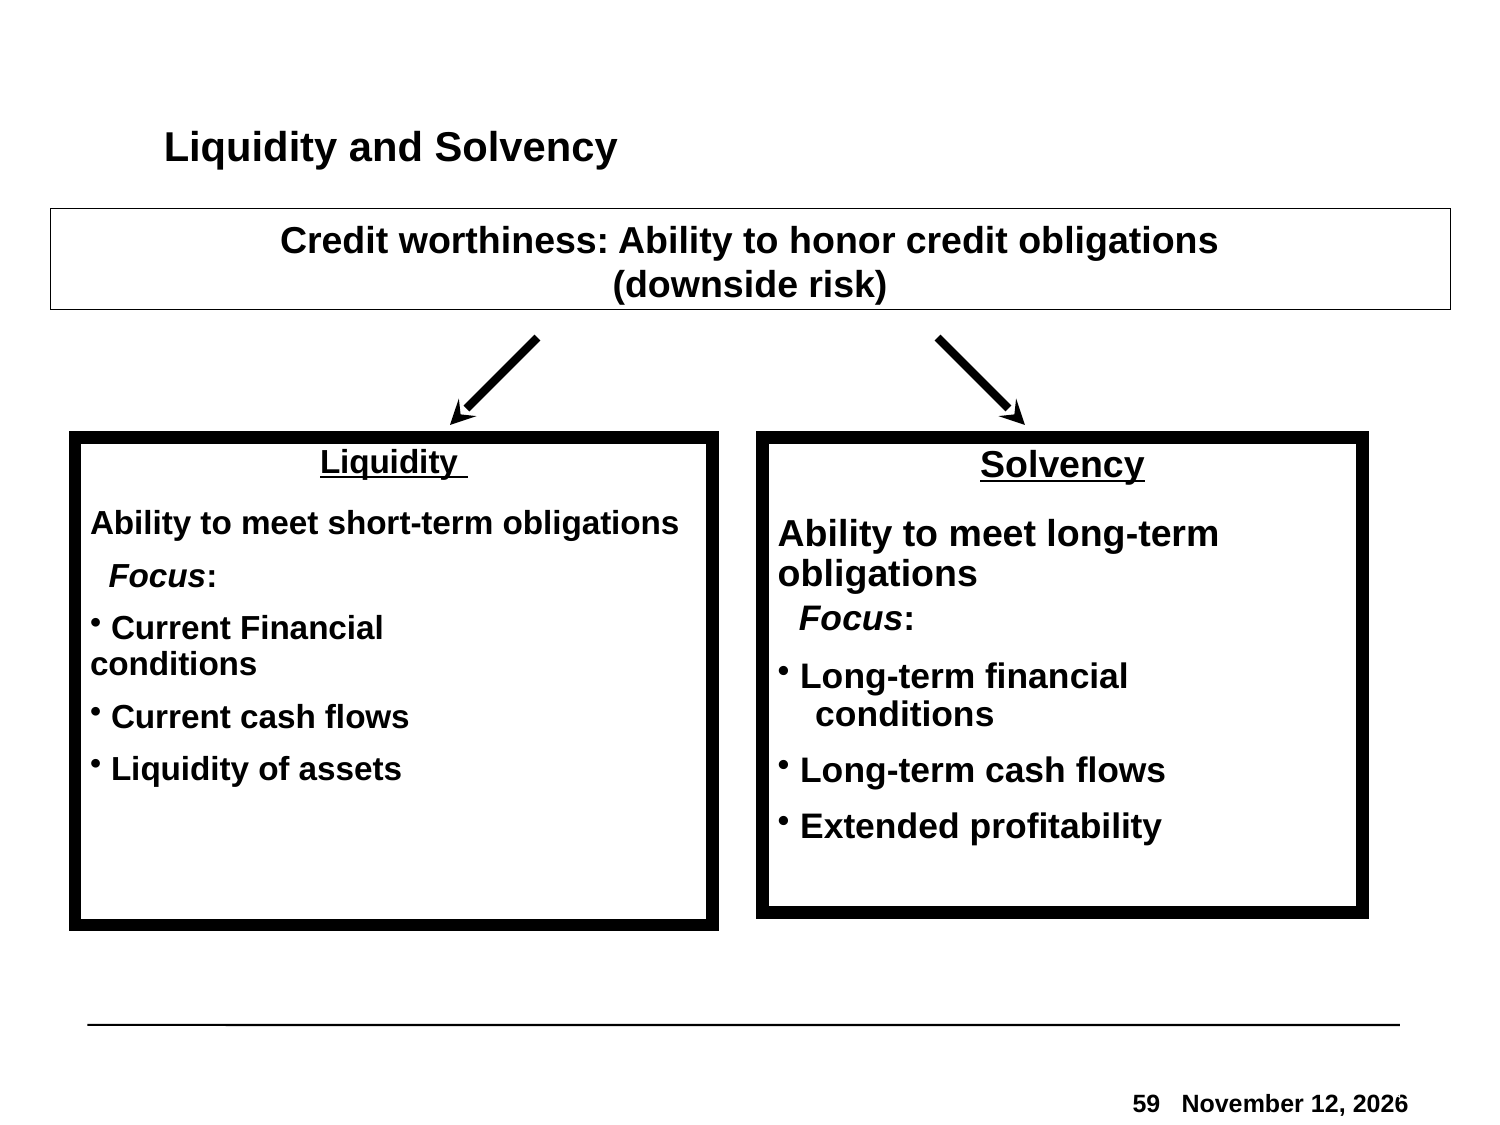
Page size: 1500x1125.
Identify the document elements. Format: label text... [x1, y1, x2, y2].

list Liquidity Ability to meet short-term obligations Focus: Current Financial conditions Current cash flows Liquidity of assets [74, 437, 713, 926]
text_box Credit worthiness: Ability to honor credit obligations (downside risk) [50, 208, 1450, 310]
title Liquidity and Solvency [148, 111, 1354, 187]
text_box [450, 411, 464, 425]
list Solvency Ability to meet long-term obligations Focus: Long-term financial conditions Long-term cash flows Extended profitability [762, 437, 1363, 913]
text_box [1011, 411, 1025, 425]
